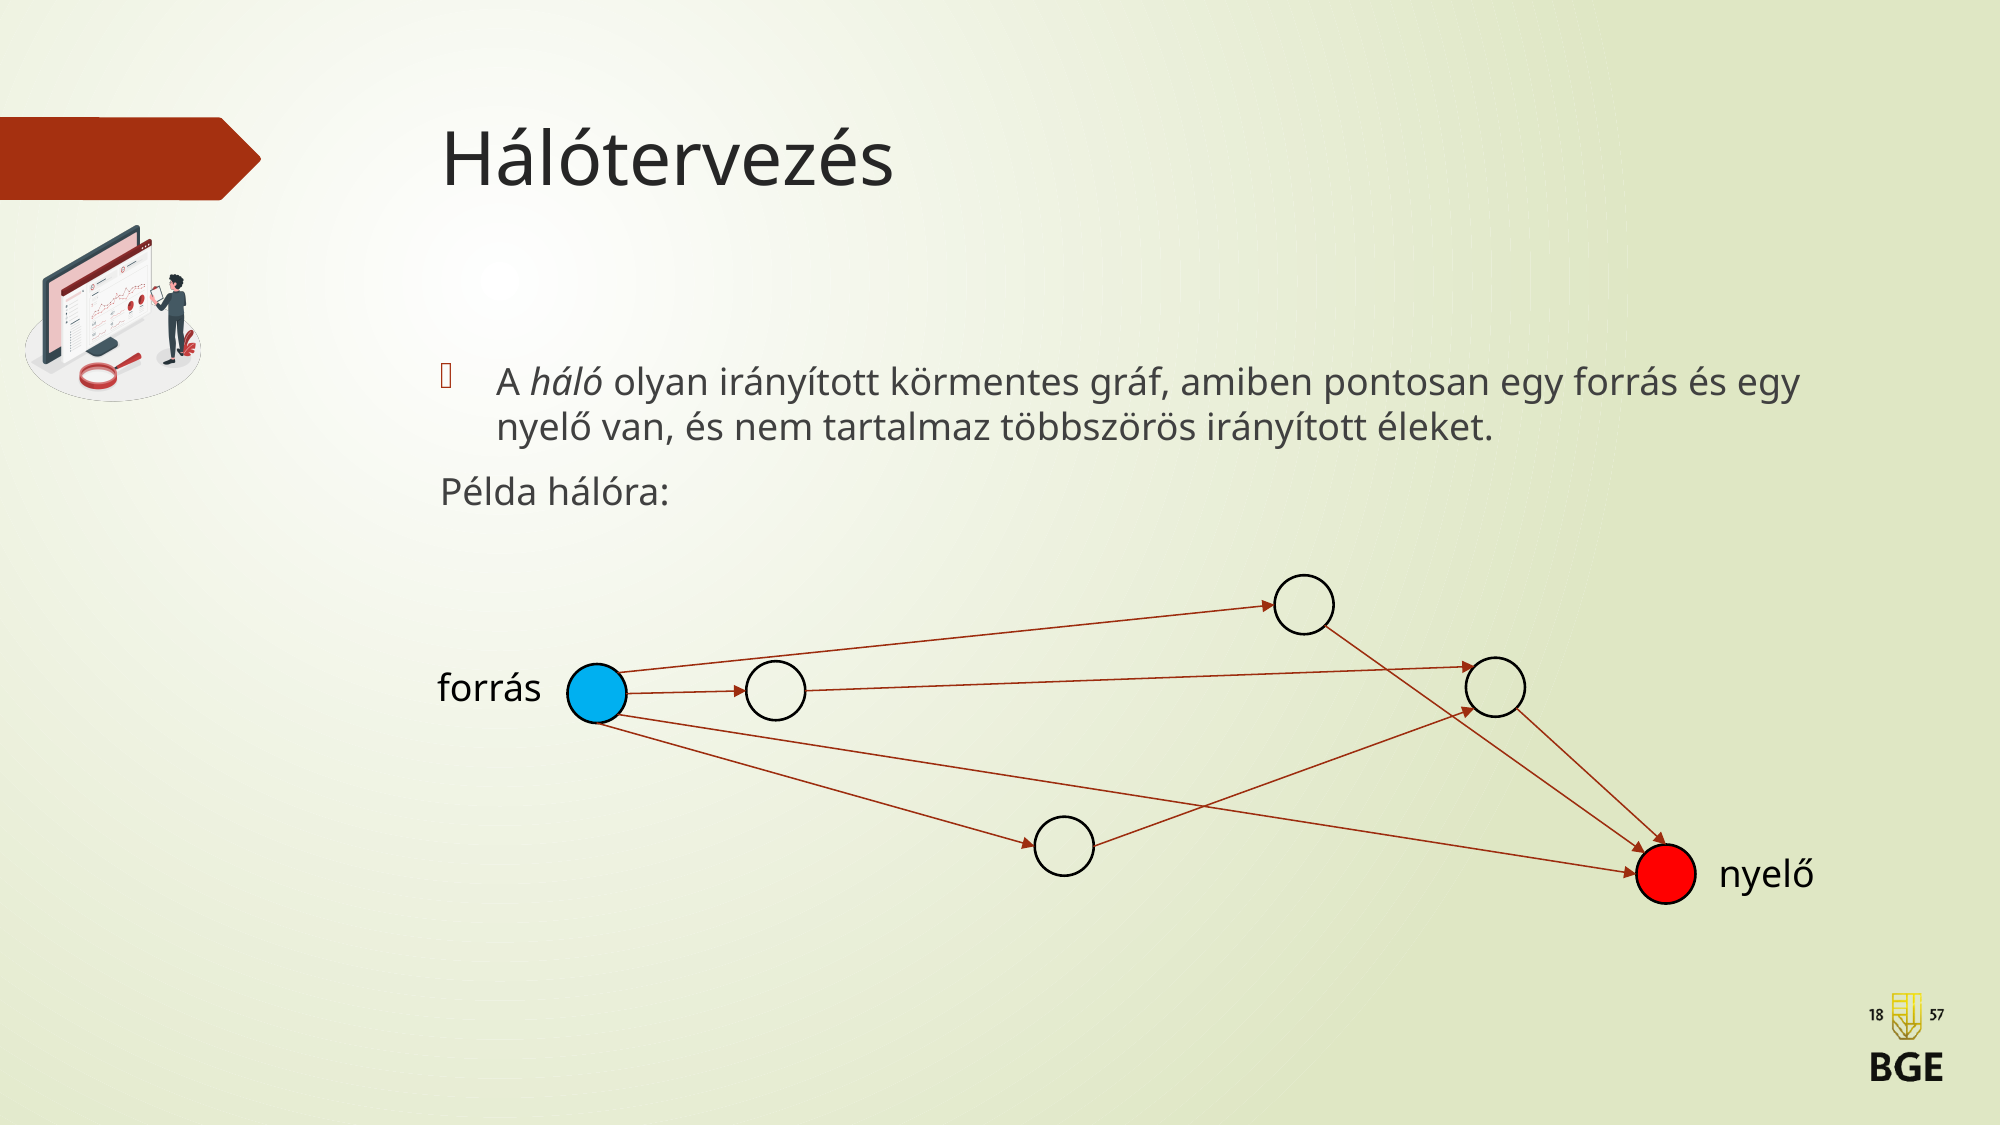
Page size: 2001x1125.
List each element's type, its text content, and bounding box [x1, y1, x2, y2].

title Hálótervezés [425, 102, 1888, 313]
picture [1853, 984, 1958, 1090]
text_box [424, 574, 1833, 904]
picture [17, 217, 208, 408]
list A háló olyan irányított körmentes gráf, amiben pontosan egy forrás és egy nyelő van, és nem tartalmaz többszörös irányított éleket. Példa hálóra: [424, 350, 1888, 628]
